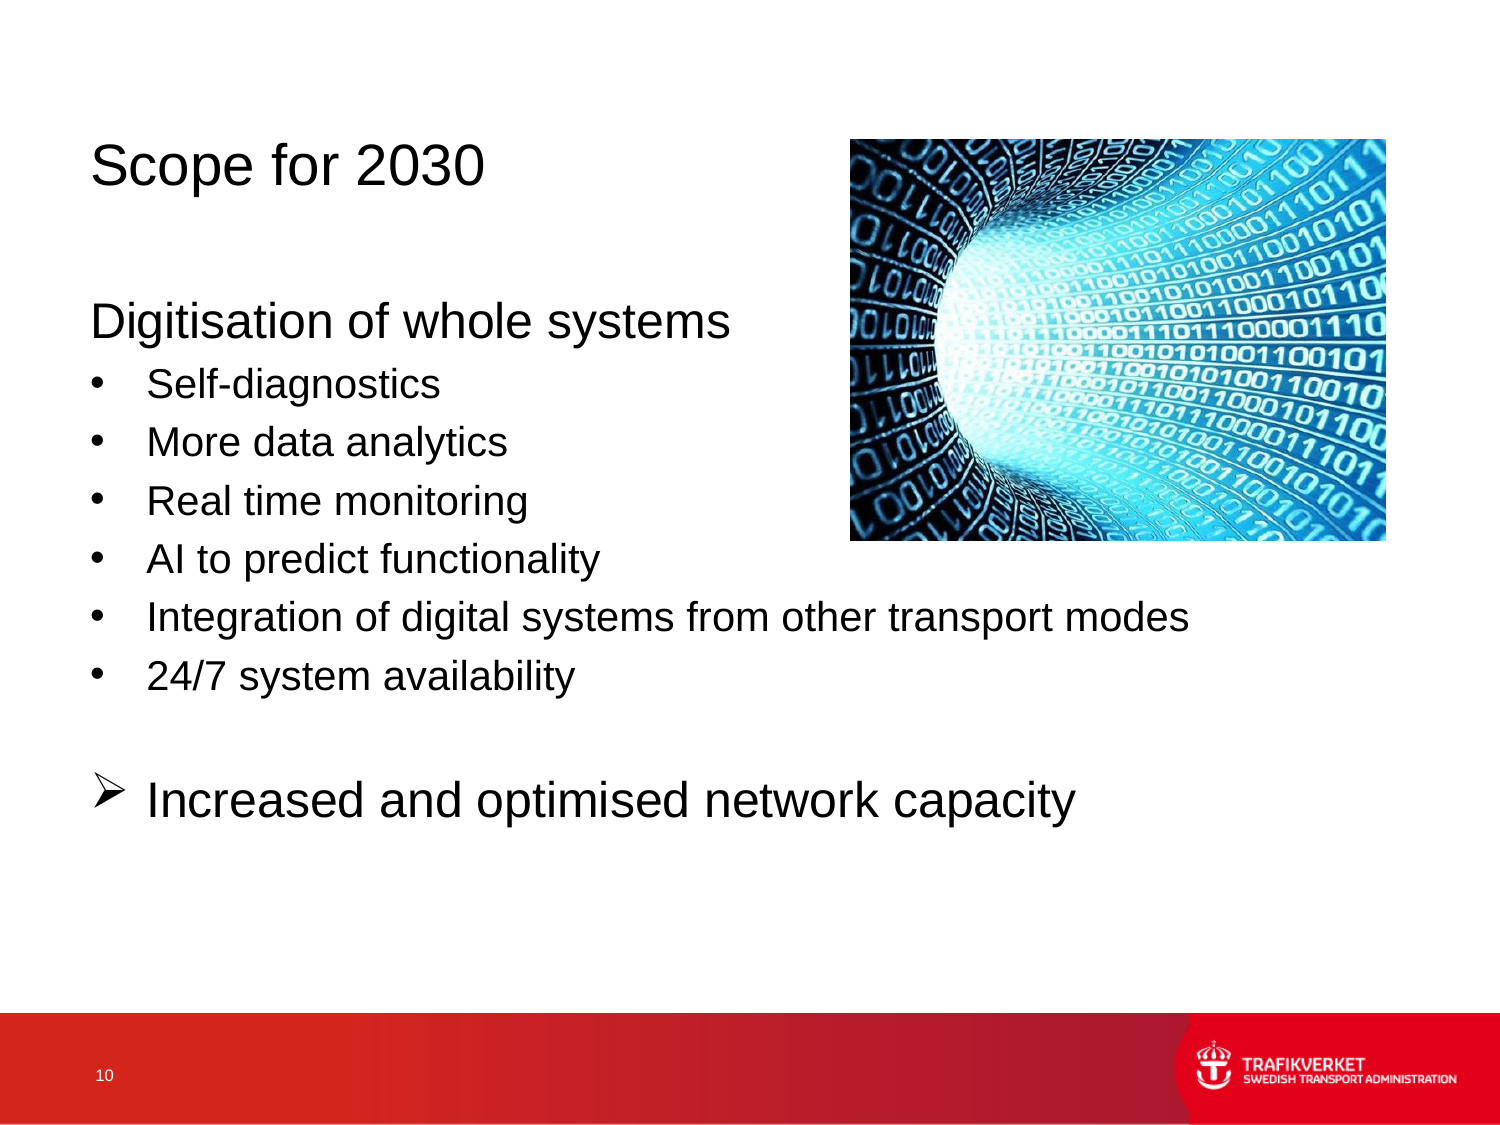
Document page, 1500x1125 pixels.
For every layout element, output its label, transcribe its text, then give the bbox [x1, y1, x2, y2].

list Digitisation of whole systems Self-diagnostics More data analytics Real time monitoring AI to predict functionality Integration of digital systems from other transport modes 24/7 system availability Increased and optimised network capacity [75, 280, 1425, 988]
picture [849, 138, 1386, 542]
picture [0, 1013, 1500, 1125]
picture [1321, 138, 1338, 149]
title Scope for 2030 [75, 67, 1425, 256]
